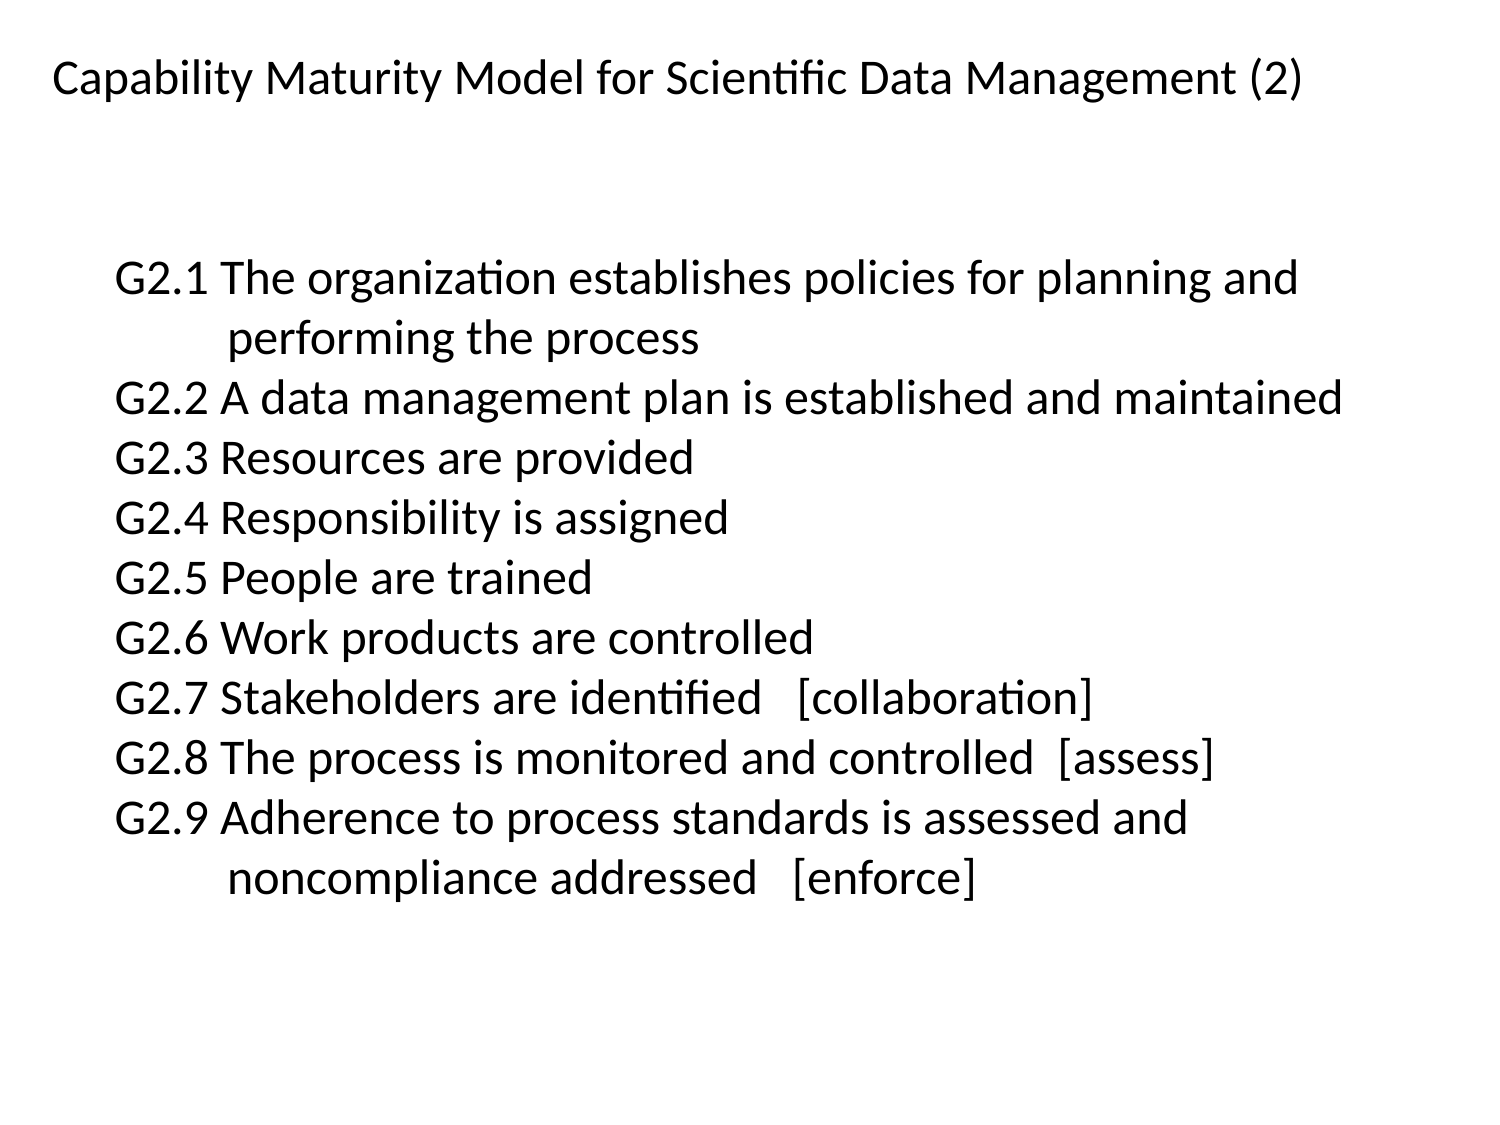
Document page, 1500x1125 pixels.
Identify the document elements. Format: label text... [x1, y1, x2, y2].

text_box Capability Maturity Model for Scientific Data Management (2) [37, 37, 1413, 113]
text_box G2.1 The organization establishes policies for planning and performing the process G2.2 A data management plan is established and maintained G2.3 Resources are provided G2.4 Responsibility is assigned G2.5 People are trained G2.6 Work products are controlled G2.7 Stakeholders are identified [collaboration] G2.8 The process is monitored and controlled [assess] G2.9 Adherence to process standards is assessed and noncompliance addressed [enforce] [99, 237, 1438, 913]
